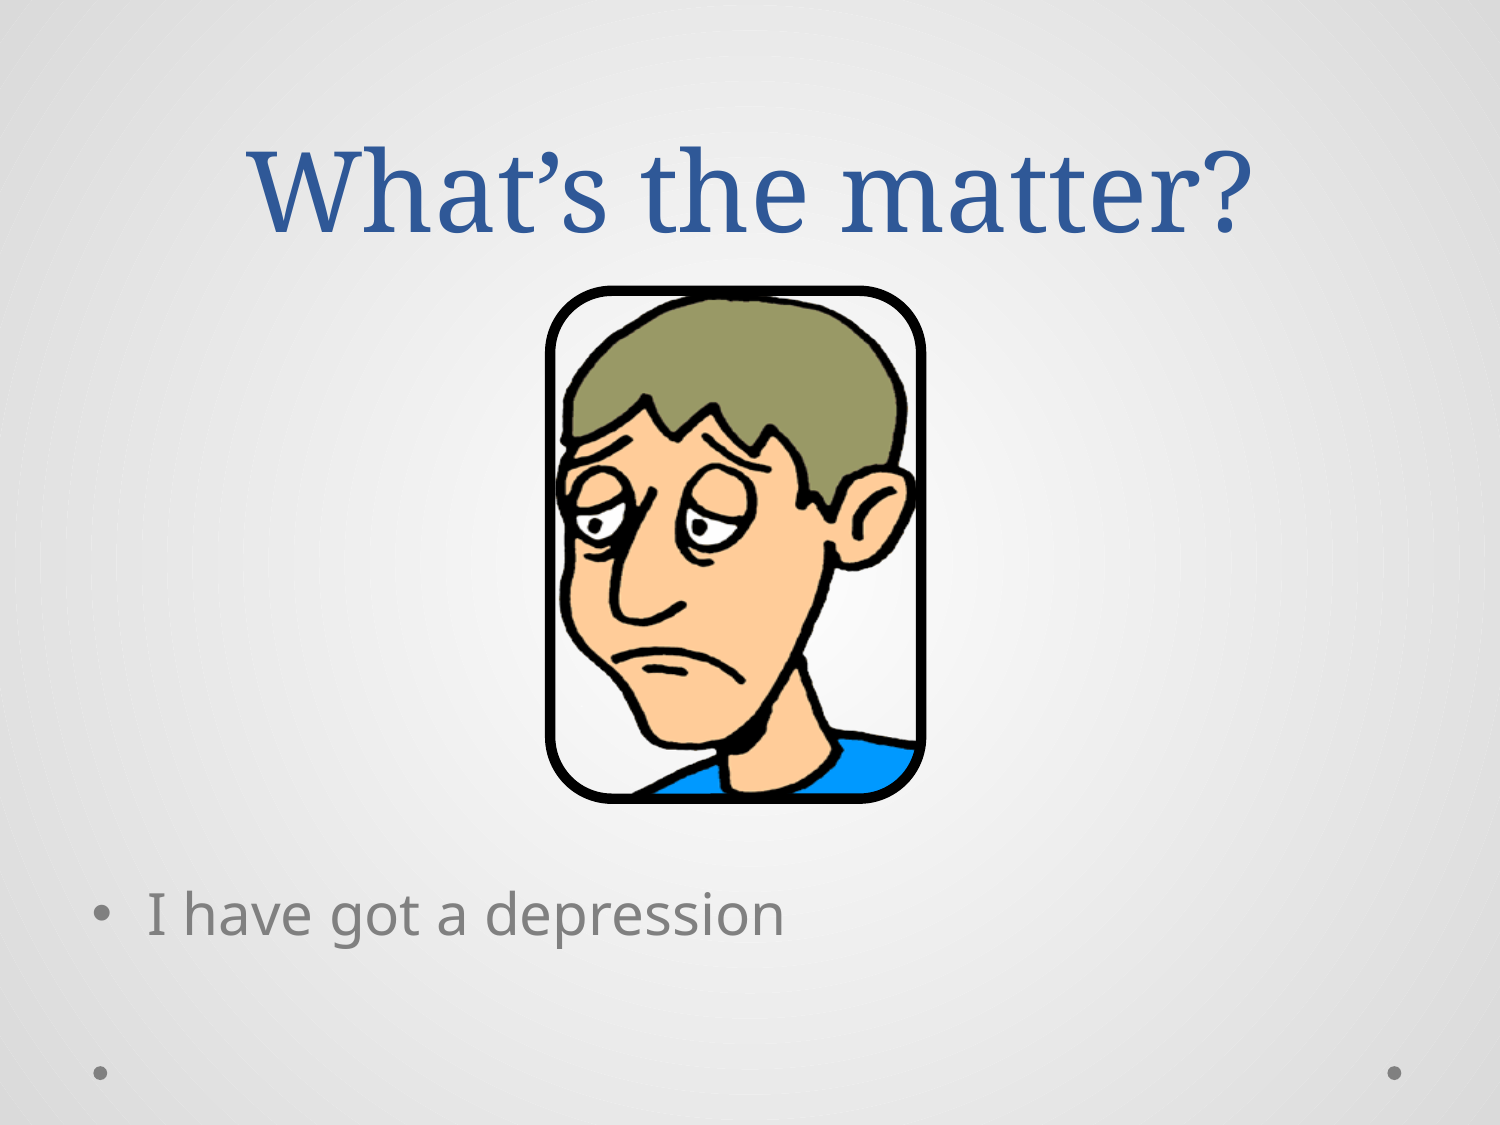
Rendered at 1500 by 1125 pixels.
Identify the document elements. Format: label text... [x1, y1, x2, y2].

picture [549, 290, 922, 799]
list I have got a depression [76, 869, 1427, 970]
title What’s the matter? [75, 0, 1425, 263]
